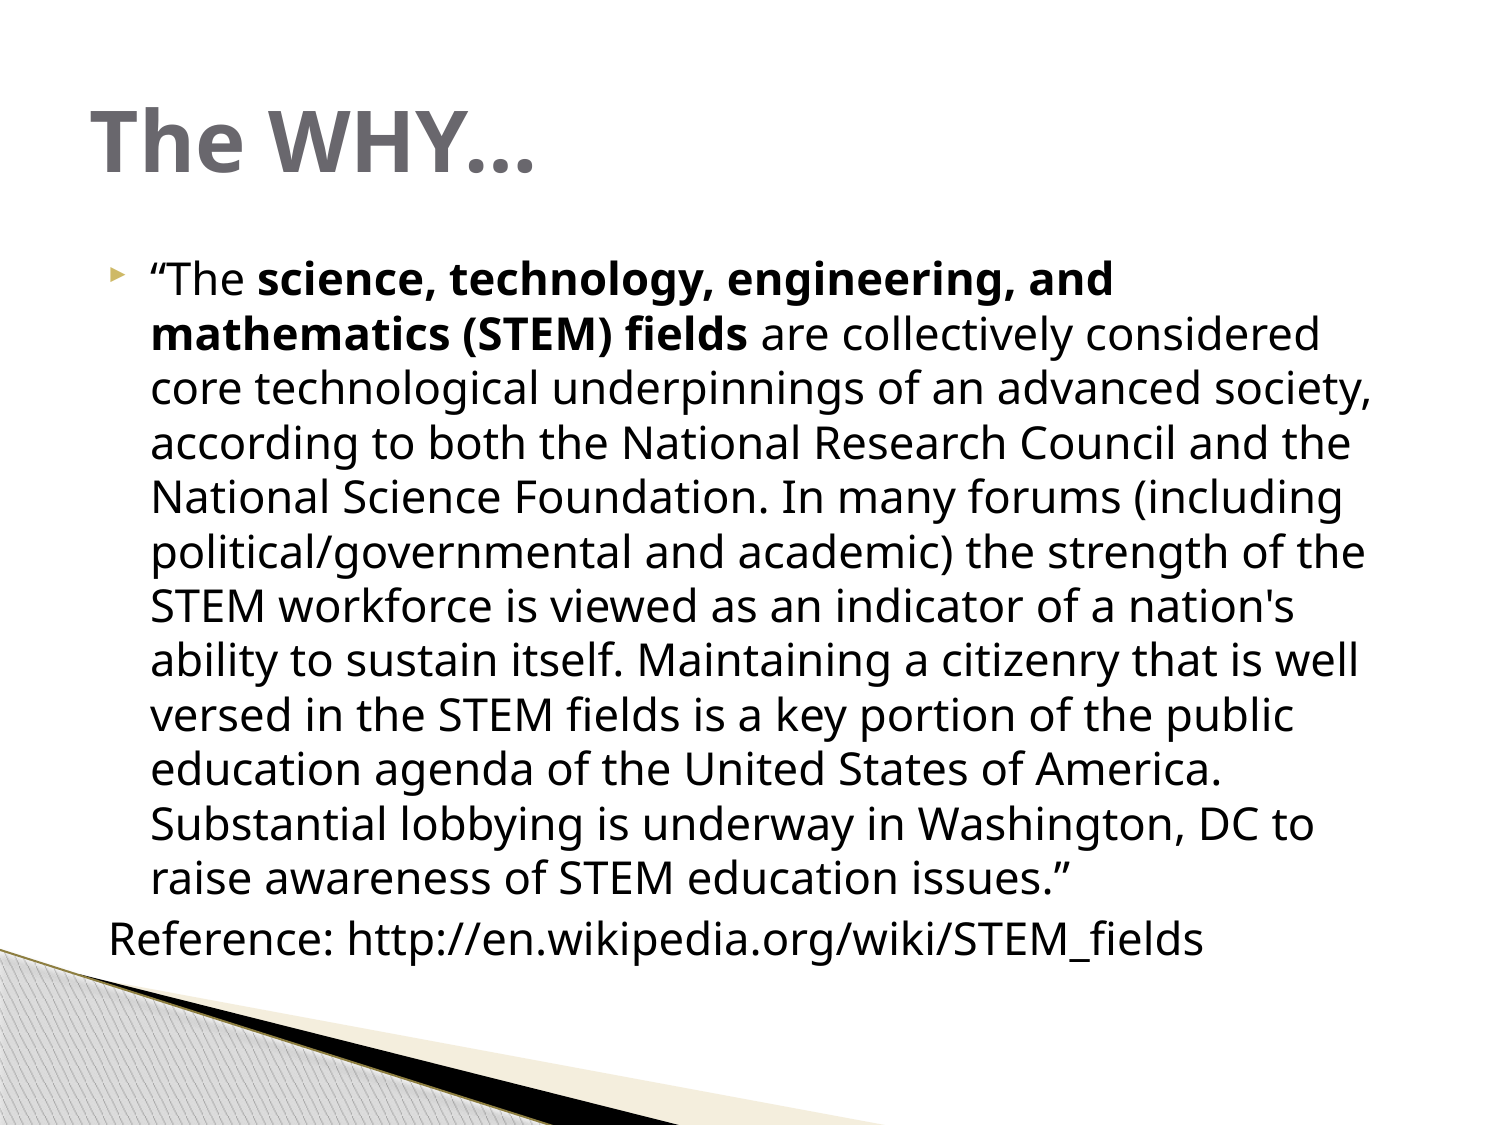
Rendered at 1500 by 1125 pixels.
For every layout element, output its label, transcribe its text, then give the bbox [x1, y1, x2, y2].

title The WHY… [75, 45, 1425, 233]
list “The science, technology, engineering, and mathematics (STEM) fields are collectively considered core technological underpinnings of an advanced society, according to both the National Research Council and the National Science Foundation. In many forums (including political/governmental and academic) the strength of the STEM workforce is viewed as an indicator of a nation's ability to sustain itself. Maintaining a citizenry that is well versed in the STEM fields is a key portion of the public education agenda of the United States of America. Substantial lobbying is underway in Washington, DC to raise awareness of STEM education issues.” Reference: http://en.wikipedia.org/wiki/STEM_fields [75, 243, 1425, 986]
